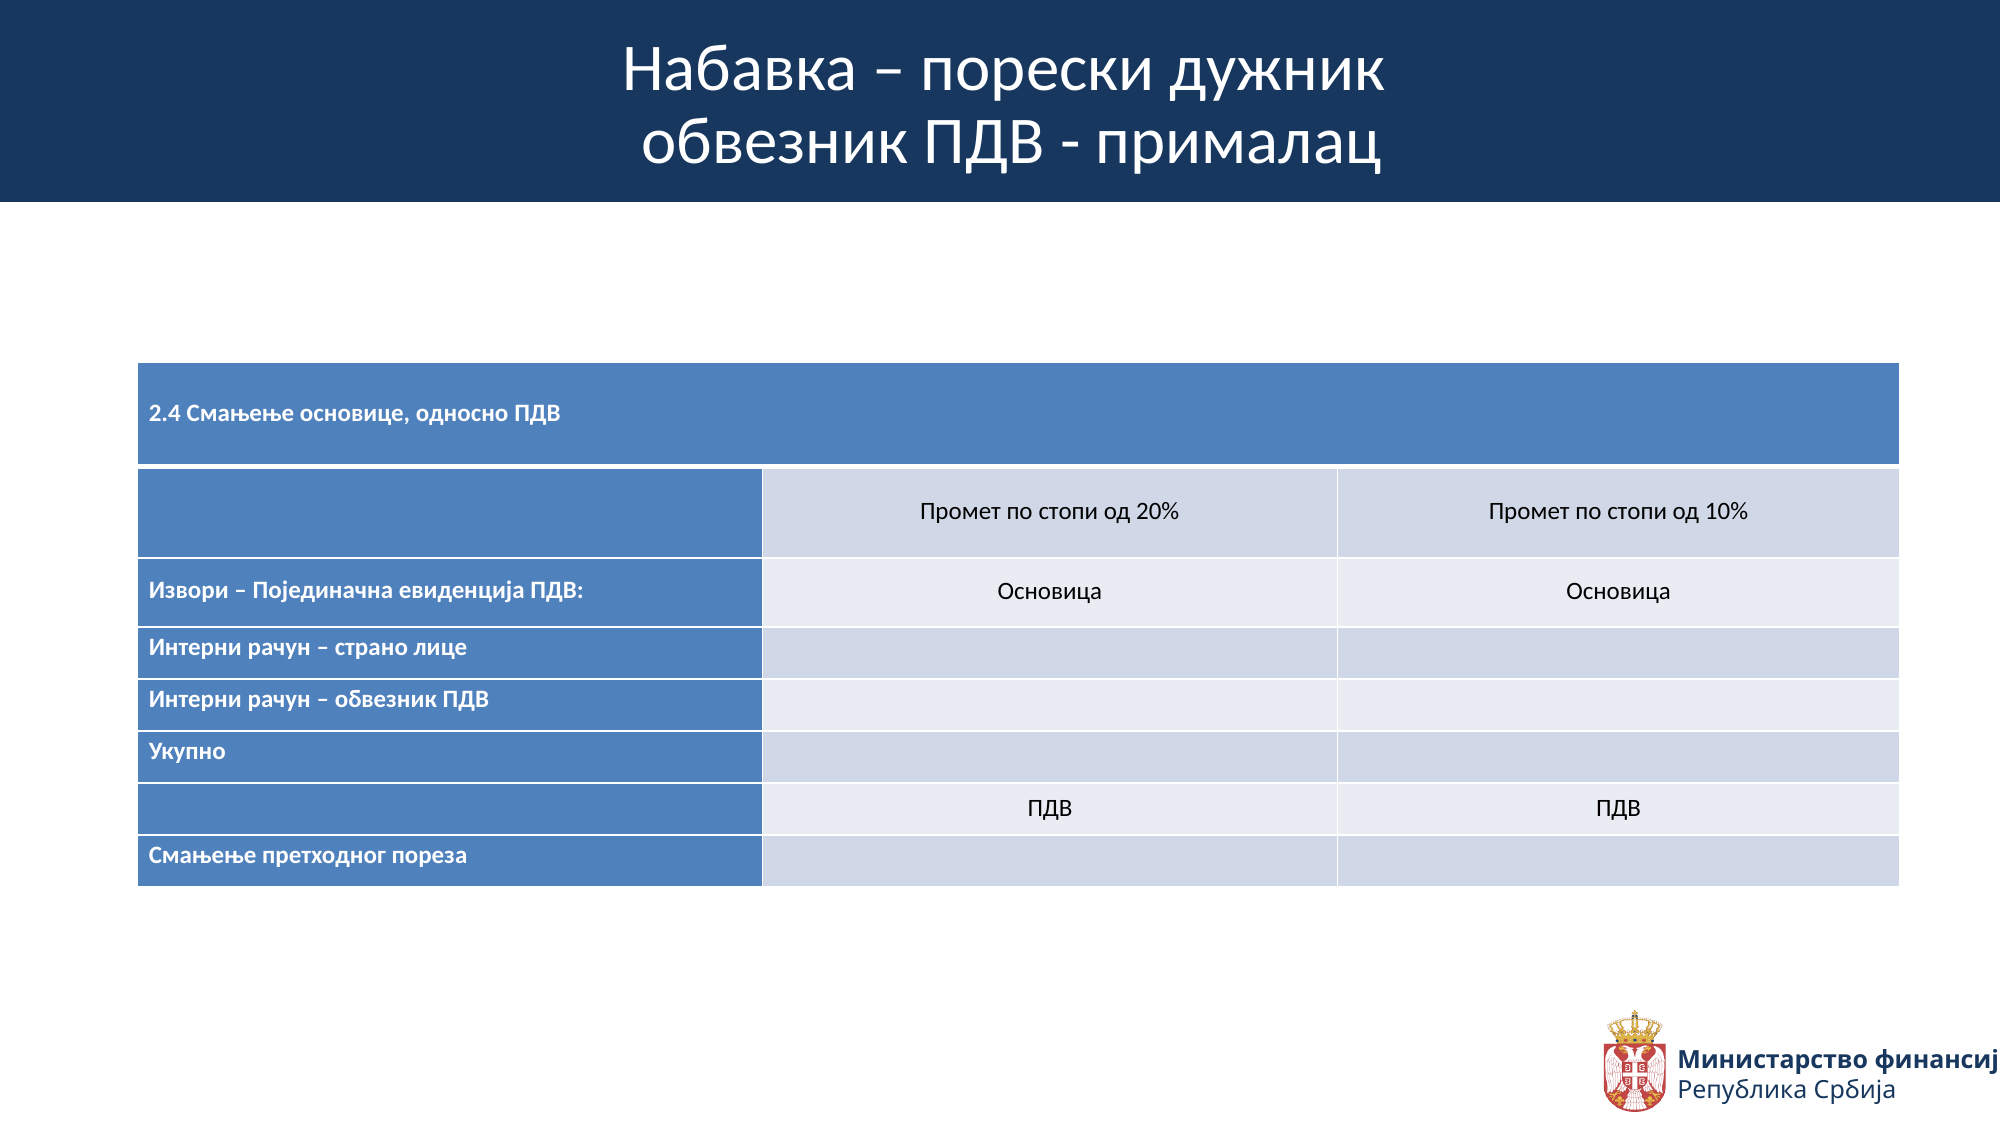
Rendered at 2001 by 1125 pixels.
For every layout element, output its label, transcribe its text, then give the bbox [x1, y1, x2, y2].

table_cell [763, 732, 1337, 782]
table_cell [1338, 836, 1899, 886]
table_cell Извори – Појединачна евиденција ПДВ: [138, 559, 762, 626]
table_cell [1338, 732, 1899, 782]
text_box [1603, 1010, 1666, 1112]
text_box [0, 0, 2000, 202]
table_cell [763, 680, 1337, 730]
table_cell Интерни рачун – страно лице [138, 628, 762, 678]
text_box Министарство финансија Република Србија [1666, 1036, 2000, 1111]
table_cell [763, 836, 1337, 886]
table_cell [1338, 628, 1899, 678]
table_cell ПДВ [763, 784, 1337, 834]
table_cell ПДВ [1338, 784, 1899, 834]
table_cell Интерни рачун – обвезник ПДВ [138, 680, 762, 730]
text_box Набавка – порески дужник обвезник ПДВ - прималац [50, 24, 1974, 186]
text_box [1080, 355, 1974, 596]
table_cell Промет по стопи од 10% [1338, 469, 1899, 557]
table_cell [138, 469, 762, 557]
table_cell [763, 628, 1337, 678]
text_box [1007, 347, 2000, 408]
table_cell Смањење претходног пореза [138, 836, 762, 886]
table_cell Основица [1338, 559, 1899, 626]
table_cell [1338, 680, 1899, 730]
table_cell Промет по стопи од 20% [763, 469, 1337, 557]
table_cell Основица [763, 559, 1337, 626]
table_header 2.4 Смањење основице, односно ПДВ [138, 363, 1899, 464]
table_cell [138, 784, 762, 834]
table_cell Укупно [138, 732, 762, 782]
